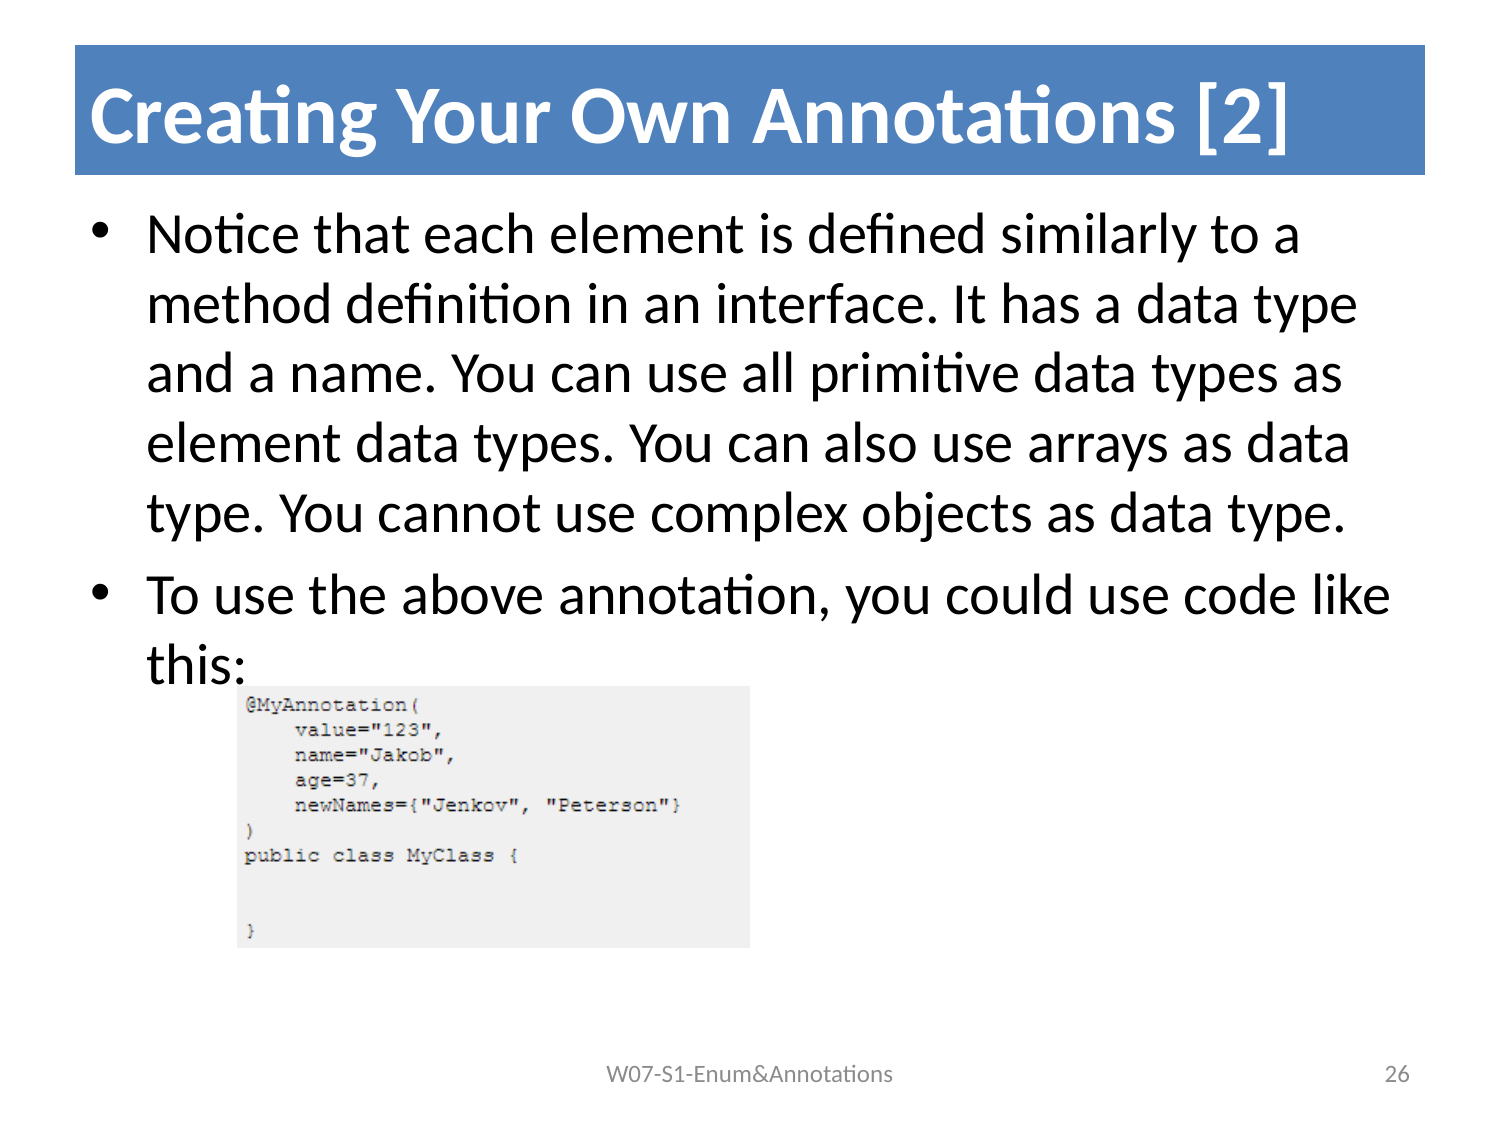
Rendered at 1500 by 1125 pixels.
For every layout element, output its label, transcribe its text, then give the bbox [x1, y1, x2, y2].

title Creating Your Own Annotations [2] [75, 45, 1425, 175]
picture [237, 686, 751, 948]
footer W07-S1-Enum&Annotations [512, 1042, 988, 1103]
slide_number 26 [1074, 1042, 1425, 1103]
list Notice that each element is defined similarly to a method definition in an interface. It has a data type and a name. You can use all primitive data types as element data types. You can also use arrays as data type. You cannot use complex objects as data type. To use the above annotation, you could use code like this: [75, 187, 1425, 1005]
